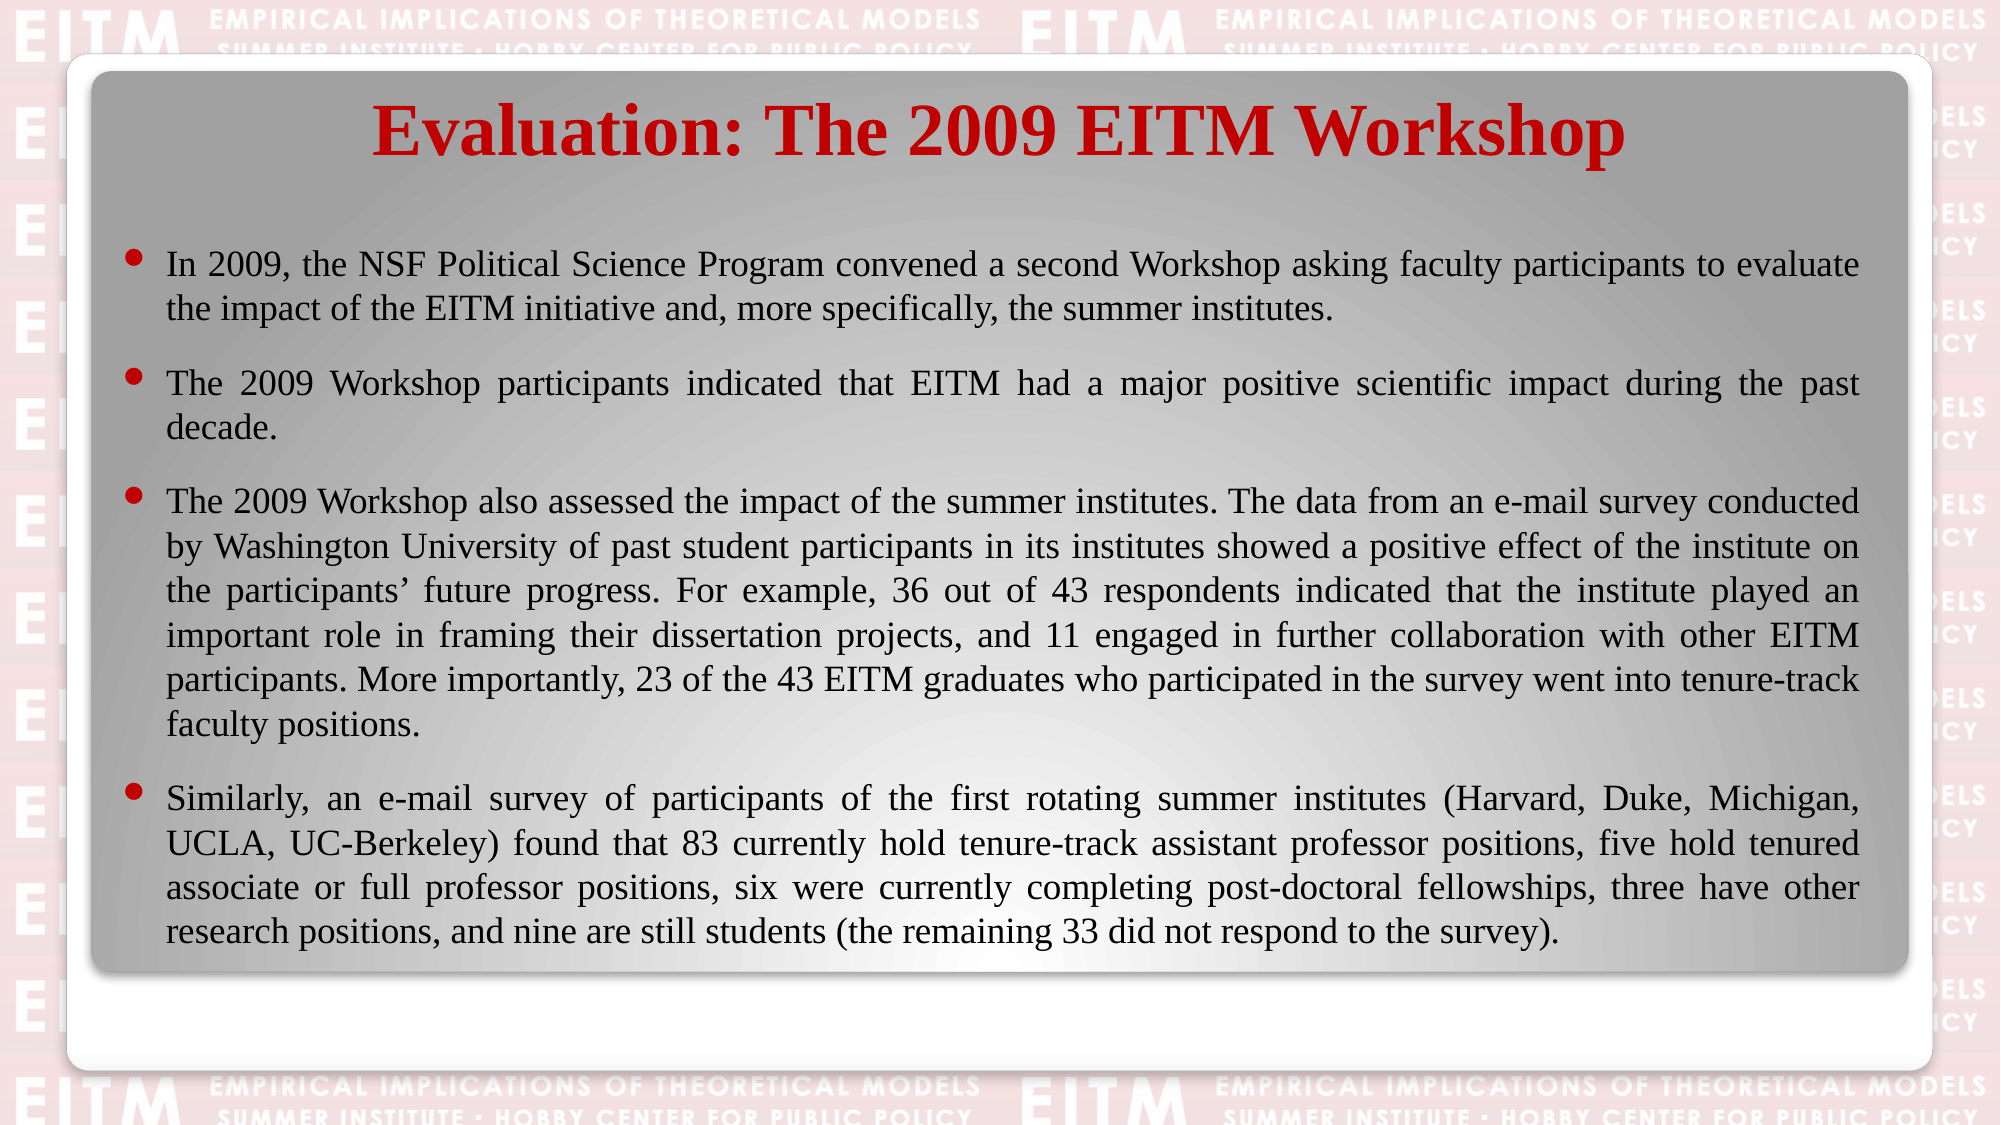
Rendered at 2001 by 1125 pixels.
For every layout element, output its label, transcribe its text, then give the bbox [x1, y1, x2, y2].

title Evaluation: The 2009 EITM Workshop [137, 64, 1863, 178]
list In 2009, the NSF Political Science Program convened a second Workshop asking faculty participants to evaluate the impact of the EITM initiative and, more specifically, the summer institutes. The 2009 Workshop participants indicated that EITM had a major positive scientific impact during the past decade. The 2009 Workshop also assessed the impact of the summer institutes. The data from an e-mail survey conducted by Washington University of past student participants in its institutes showed a positive effect of the institute on the participants’ future progress. For example, 36 out of 43 respondents indicated that the institute played an important role in framing their dissertation projects, and 11 engaged in further collaboration with other EITM participants. More importantly, 23 of the 43 EITM graduates who participated in the survey went into tenure-track faculty positions. Similarly, an e-mail survey of participants of the first rotating summer institutes (Harvard, Duke, Michigan, UCLA, UC-Berkeley) found that 83 currently hold tenure-track assistant professor positions, five hold tenured associate or full professor positions, six were currently completing post-doctoral fellowships, three have other research positions, and nine are still students (the remaining 33 did not respond to the survey). [92, 223, 1877, 968]
